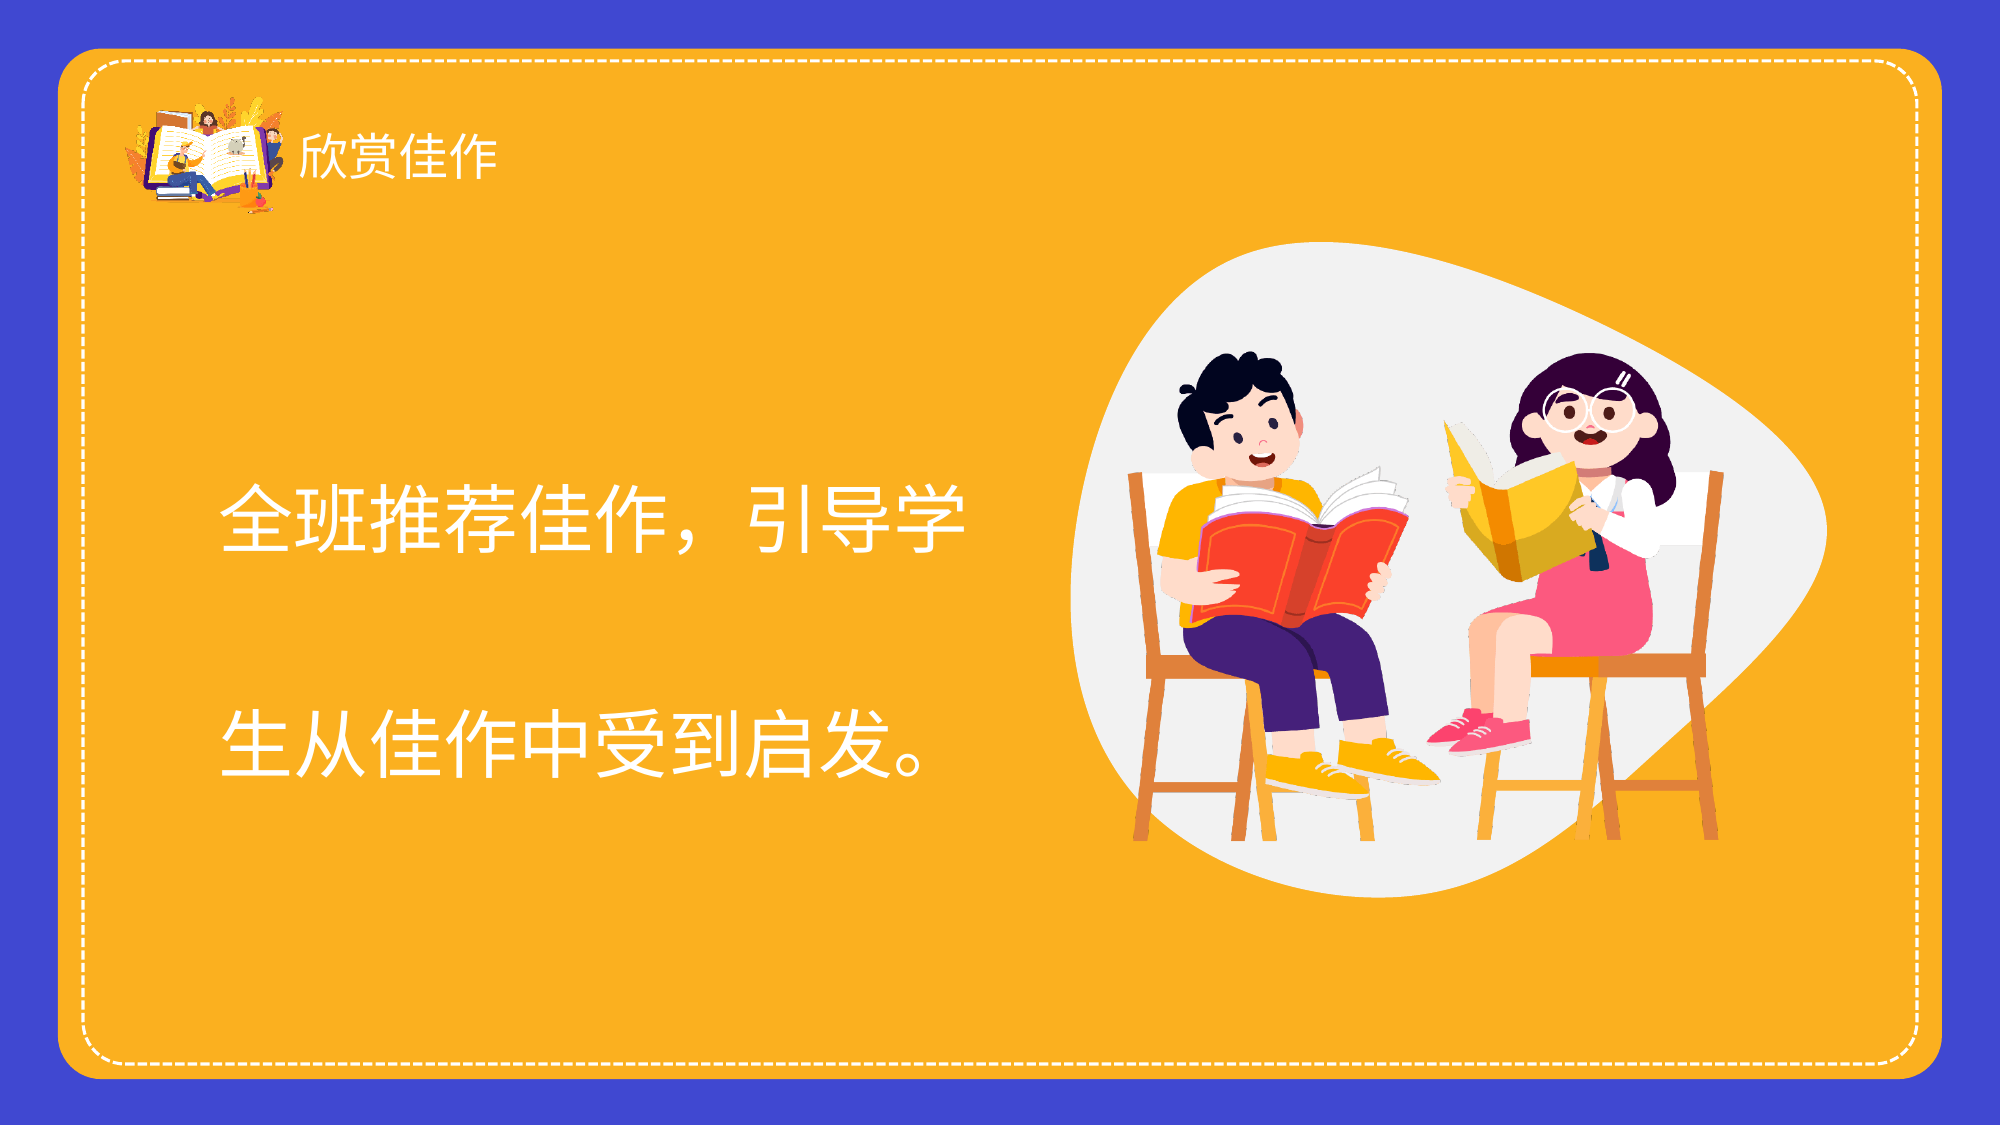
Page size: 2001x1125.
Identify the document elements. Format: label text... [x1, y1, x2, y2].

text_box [1056, 227, 1827, 965]
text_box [119, 71, 784, 240]
text_box 全班推荐佳作，引导学生从佳作中受到启发。 [203, 330, 1036, 796]
